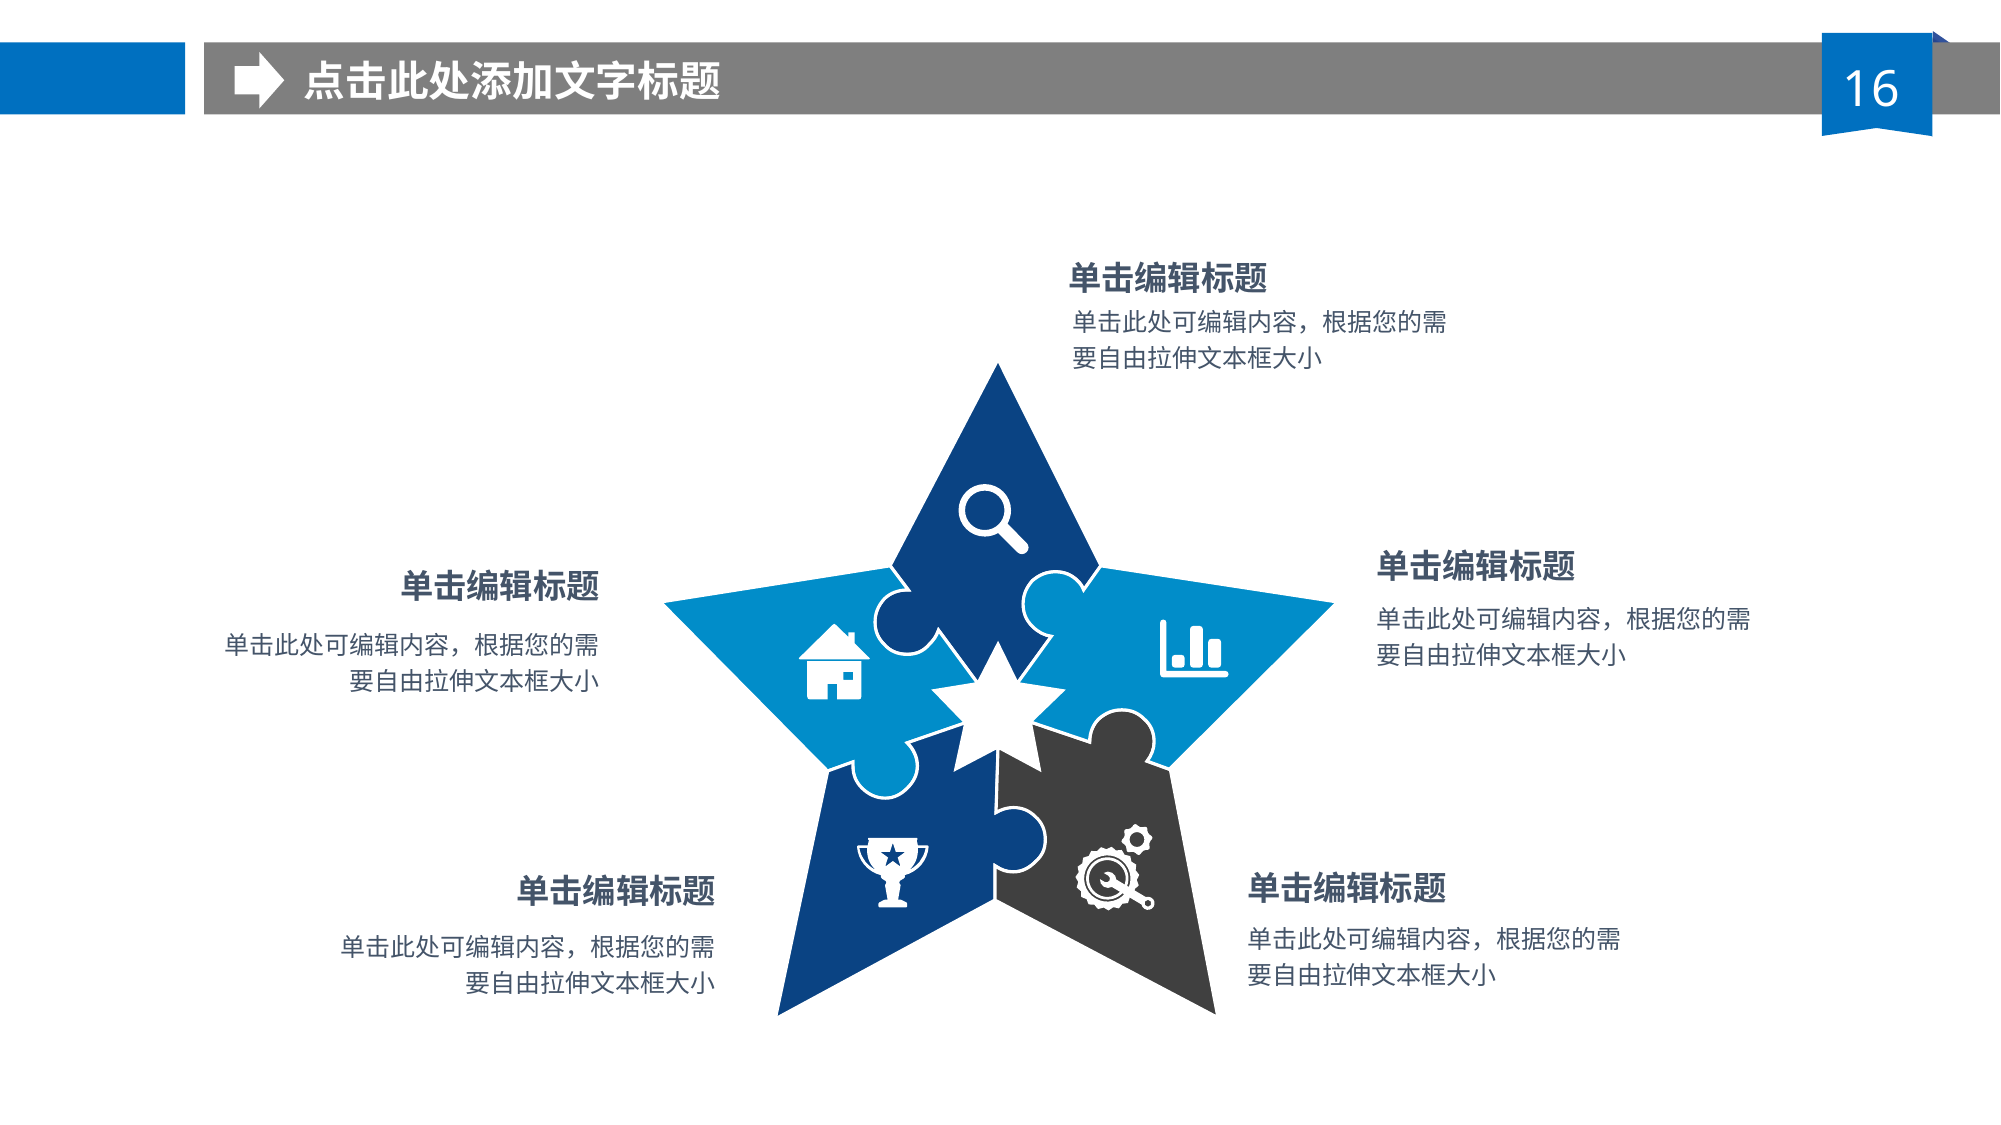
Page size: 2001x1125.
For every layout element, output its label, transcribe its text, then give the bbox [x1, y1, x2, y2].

text_box 点击此处添加文字标题 [288, 47, 753, 112]
text_box [660, 565, 978, 798]
text_box [0, 42, 186, 115]
text_box 单击此处可编辑内容，根据您的需要自由拉伸文本框大小 [1376, 597, 1759, 670]
text_box [1075, 846, 1155, 911]
text_box 单击编辑标题 [1247, 866, 1568, 907]
text_box 单击编辑标题 [279, 565, 600, 606]
text_box [1932, 31, 1949, 42]
text_box 16 [1822, 49, 1933, 193]
text_box [775, 722, 1045, 1019]
text_box [234, 52, 285, 109]
text_box 单击此处可编辑内容，根据您的需要自由拉伸文本框大小 [1247, 917, 1631, 990]
text_box [1160, 619, 1229, 678]
text_box 单击编辑标题 [1068, 256, 1389, 297]
text_box [1017, 565, 1338, 770]
text_box 单击编辑标题 [1376, 545, 1697, 586]
text_box 单击此处可编辑内容，根据您的需要自由拉伸文本框大小 [216, 623, 600, 696]
text_box [1821, 32, 1933, 136]
text_box [958, 484, 1029, 555]
text_box [1933, 42, 2000, 115]
text_box [204, 42, 1821, 115]
text_box [857, 837, 929, 908]
text_box [798, 623, 870, 660]
text_box 单击此处可编辑内容，根据您的需要自由拉伸文本框大小 [333, 925, 716, 998]
text_box [876, 359, 1101, 684]
text_box [807, 661, 862, 700]
text_box [995, 710, 1218, 1017]
text_box 单击此处可编辑内容，根据您的需要自由拉伸文本框大小 [1072, 300, 1456, 373]
text_box 单击编辑标题 [395, 870, 716, 911]
text_box [1121, 824, 1153, 856]
